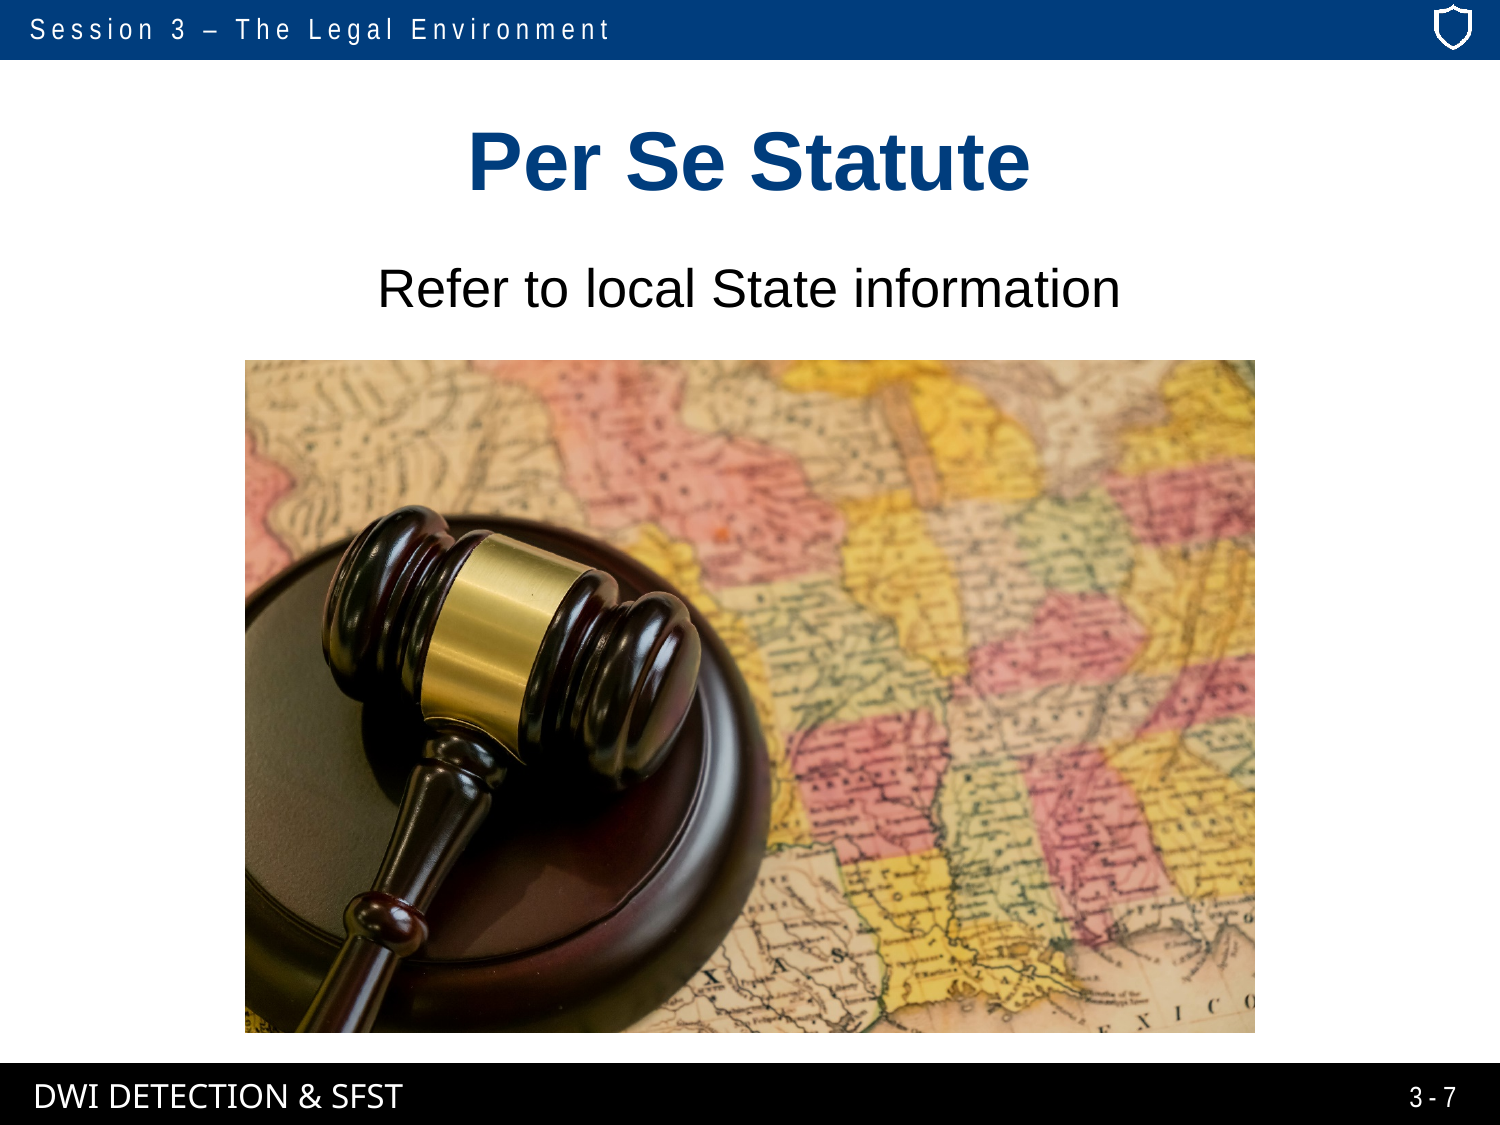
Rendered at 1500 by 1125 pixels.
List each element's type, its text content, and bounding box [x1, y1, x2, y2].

title Per Se Statute [75, 104, 1425, 210]
slide_number 3-7 [1121, 1065, 1472, 1125]
list Refer to local State information [75, 252, 1425, 358]
picture [1434, 4, 1472, 50]
picture [245, 359, 1255, 1033]
